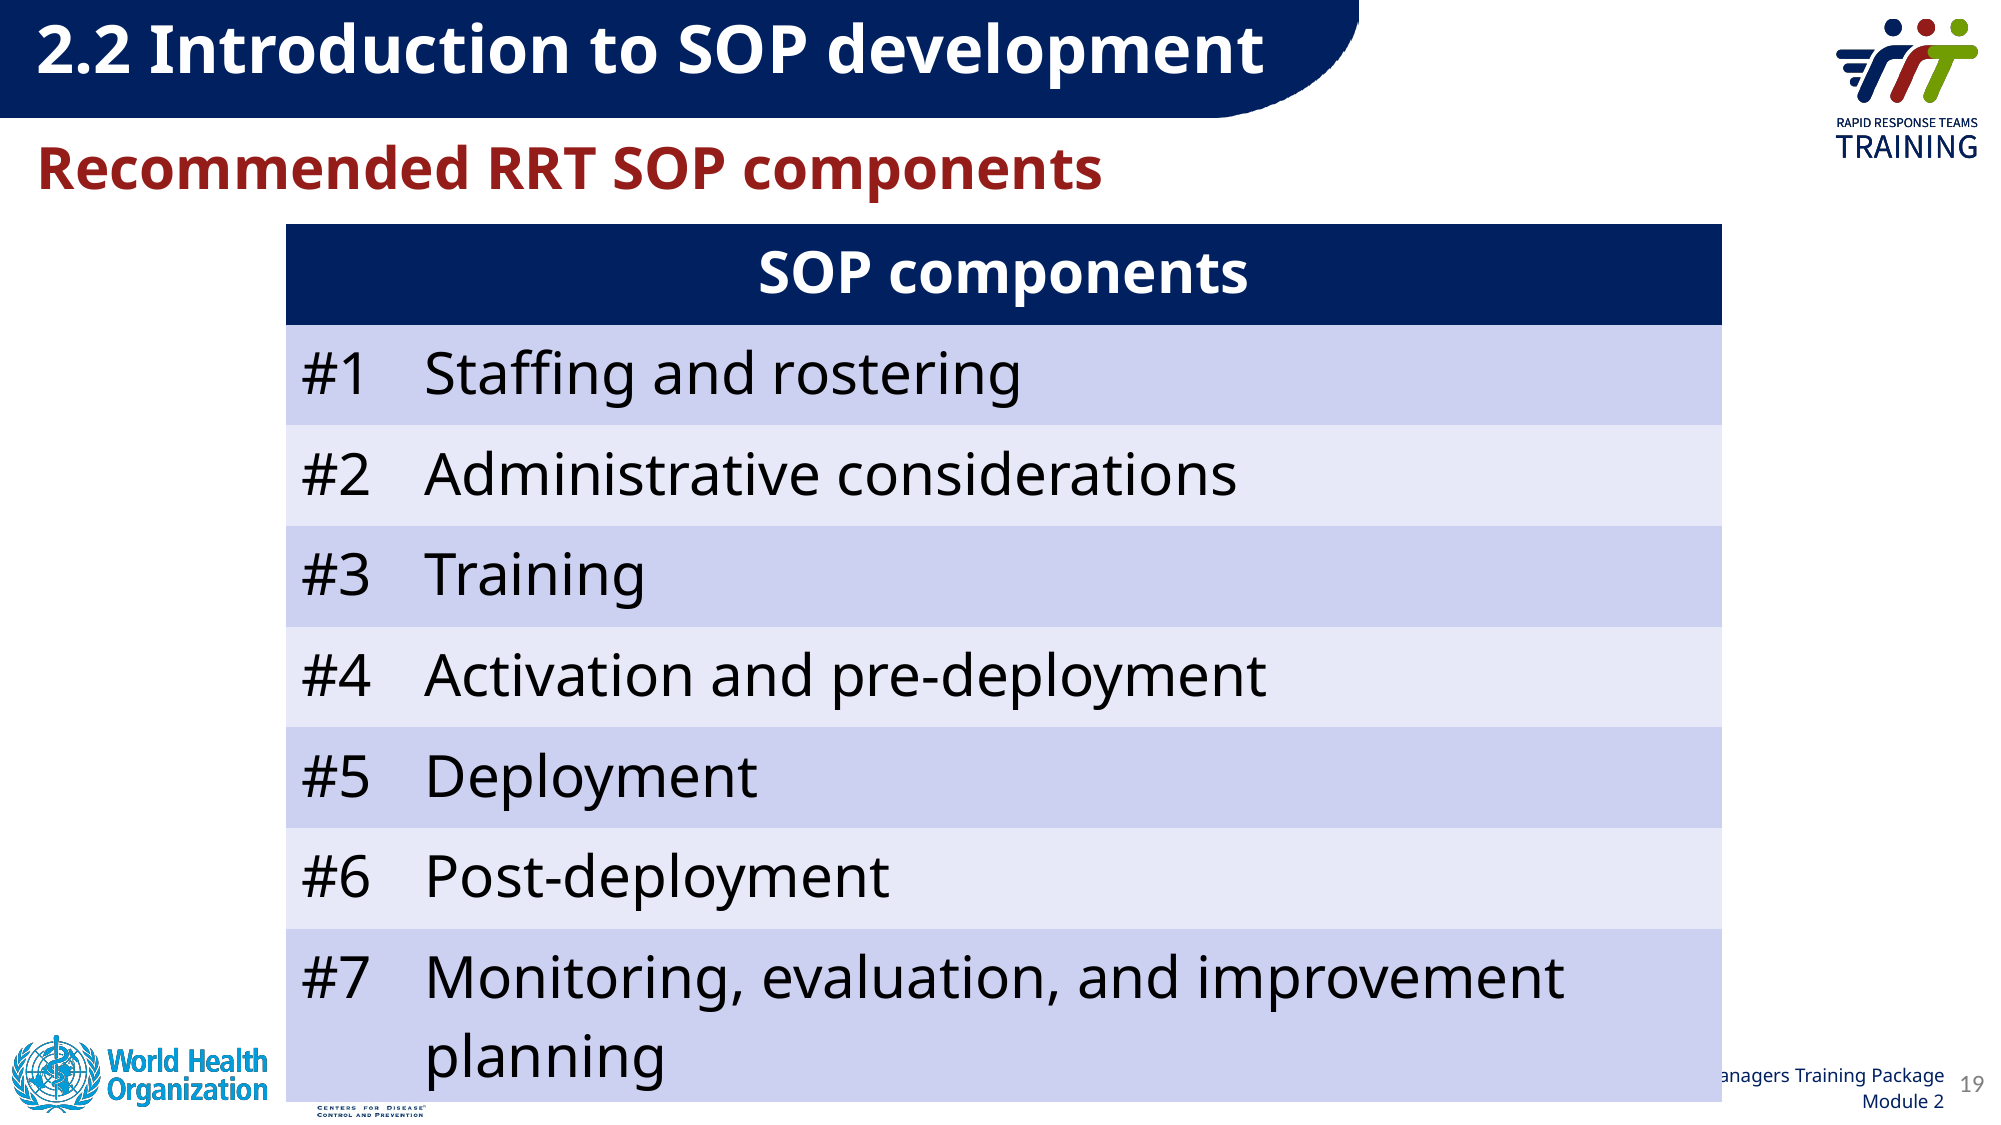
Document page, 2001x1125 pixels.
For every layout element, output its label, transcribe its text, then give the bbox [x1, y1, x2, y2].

table_cell Deployment [410, 727, 1722, 828]
table_cell #2 [286, 425, 410, 526]
picture [34, 1054, 43, 1078]
picture [59, 1035, 267, 1113]
table_header SOP components [286, 224, 1722, 325]
table_cell #6 [286, 828, 410, 929]
title Recommended RRT SOP components [28, 120, 1317, 230]
table_cell Administrative considerations [410, 425, 1722, 526]
table_cell Staffing and rostering [410, 325, 1722, 425]
table_cell #3 [286, 526, 410, 627]
table_cell Activation and pre-deployment [410, 627, 1722, 727]
picture [71, 1053, 90, 1091]
slide_number 19 [1906, 1059, 2000, 1113]
table_cell Monitoring, evaluation, and improvement planning [410, 929, 1722, 1102]
table_cell #1 [286, 325, 410, 425]
picture [30, 1083, 37, 1091]
picture [12, 1083, 48, 1113]
table_cell #7 [286, 929, 410, 1102]
picture [36, 1088, 78, 1105]
picture [0, 0, 1359, 118]
picture [317, 1102, 426, 1117]
picture [40, 1062, 47, 1070]
text_box 2.2 Introduction to SOP development​ [28, 0, 1417, 95]
table_cell Post-deployment [410, 828, 1722, 929]
picture [22, 1062, 26, 1077]
table_cell #5 [286, 727, 410, 828]
picture [46, 1056, 54, 1062]
picture [12, 1035, 54, 1068]
picture [50, 1108, 62, 1113]
table_cell #4 [286, 627, 410, 727]
picture [24, 1054, 36, 1087]
table_cell Training [410, 526, 1722, 627]
picture [1835, 19, 1978, 167]
